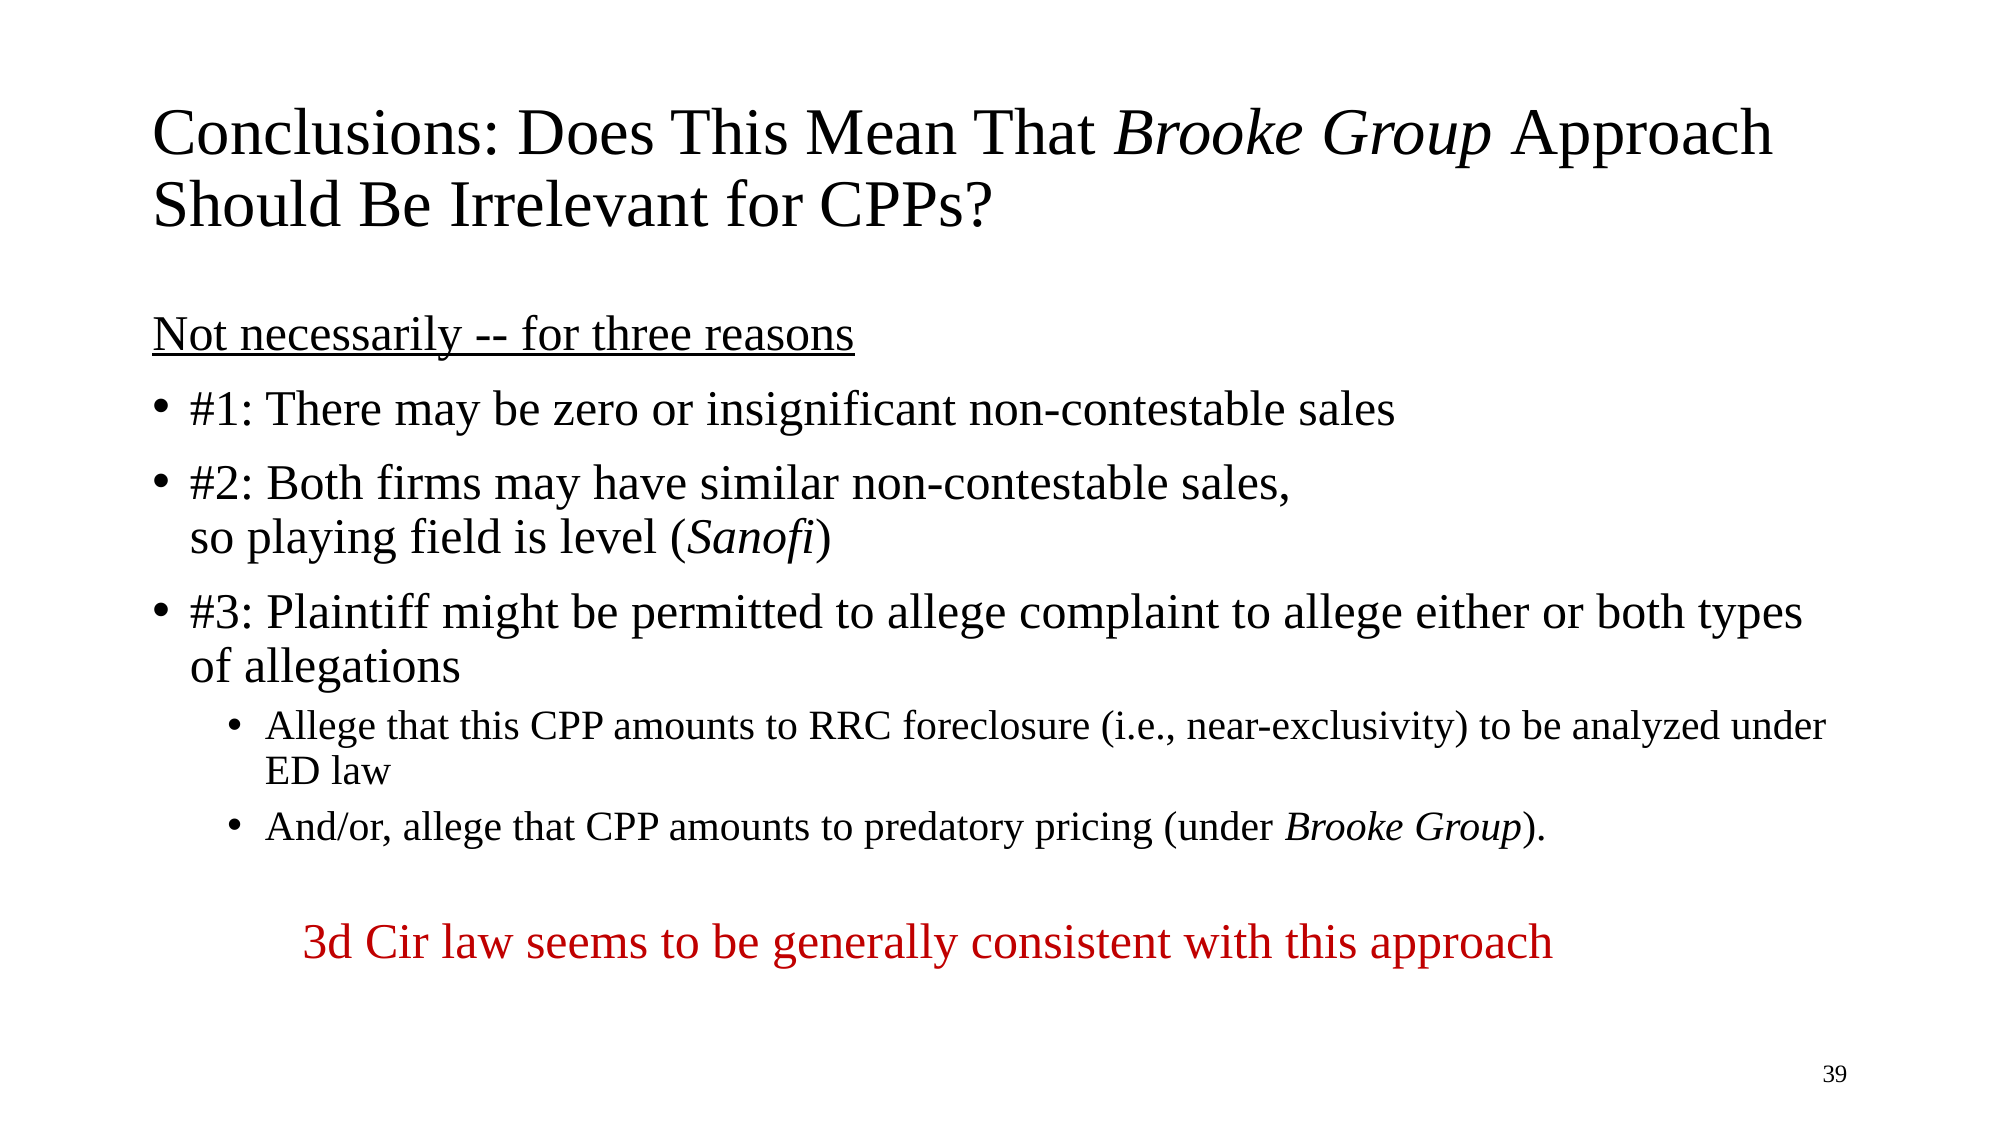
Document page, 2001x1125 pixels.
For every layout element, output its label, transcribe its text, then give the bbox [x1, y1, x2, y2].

slide_number 39 [1412, 1042, 1863, 1103]
title Conclusions: Does This Mean That Brooke Group Approach Should Be Irrelevant for CPPs? [137, 59, 1863, 278]
list Not necessarily -- for three reasons #1: There may be zero or insignificant non-contestable sales #2: Both firms may have similar non-contestable sales, so playing field is level (Sanofi) #3: Plaintiff might be permitted to allege complaint to allege either or both types of allegations Allege that this CPP amounts to RRC foreclosure (i.e., near-exclusivity) to be analyzed under ED law And/or, allege that CPP amounts to predatory pricing (under Brooke Group). 3d Cir law seems to be generally consistent with this approach [137, 299, 1863, 1014]
